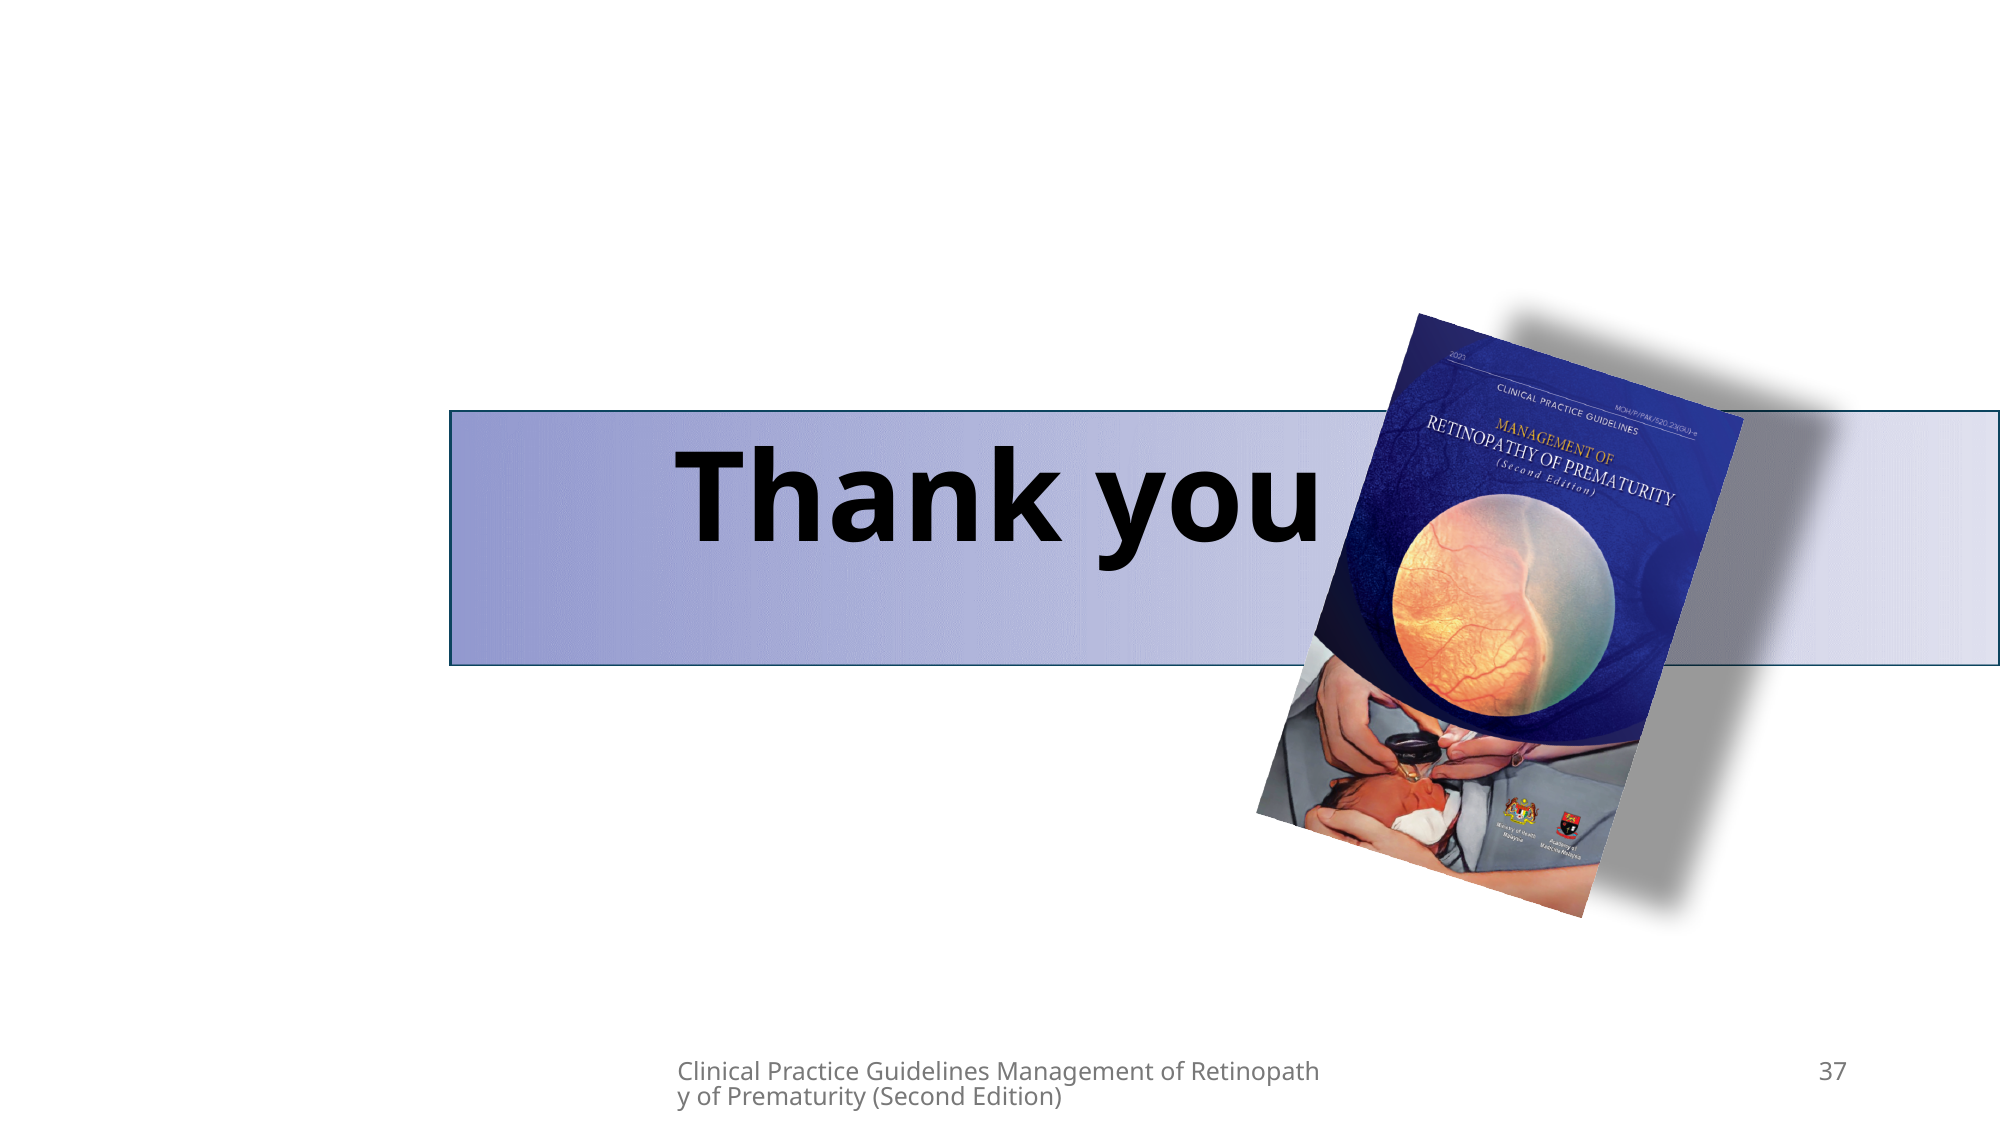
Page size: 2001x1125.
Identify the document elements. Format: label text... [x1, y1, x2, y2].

footer Clinical Practice Guidelines Management of Retinopathy of Prematurity (Second Edition) [662, 1042, 1338, 1103]
slide_number 37 [1412, 1042, 1863, 1103]
text_box Thank you [249, 184, 1750, 576]
picture [448, 314, 2000, 918]
